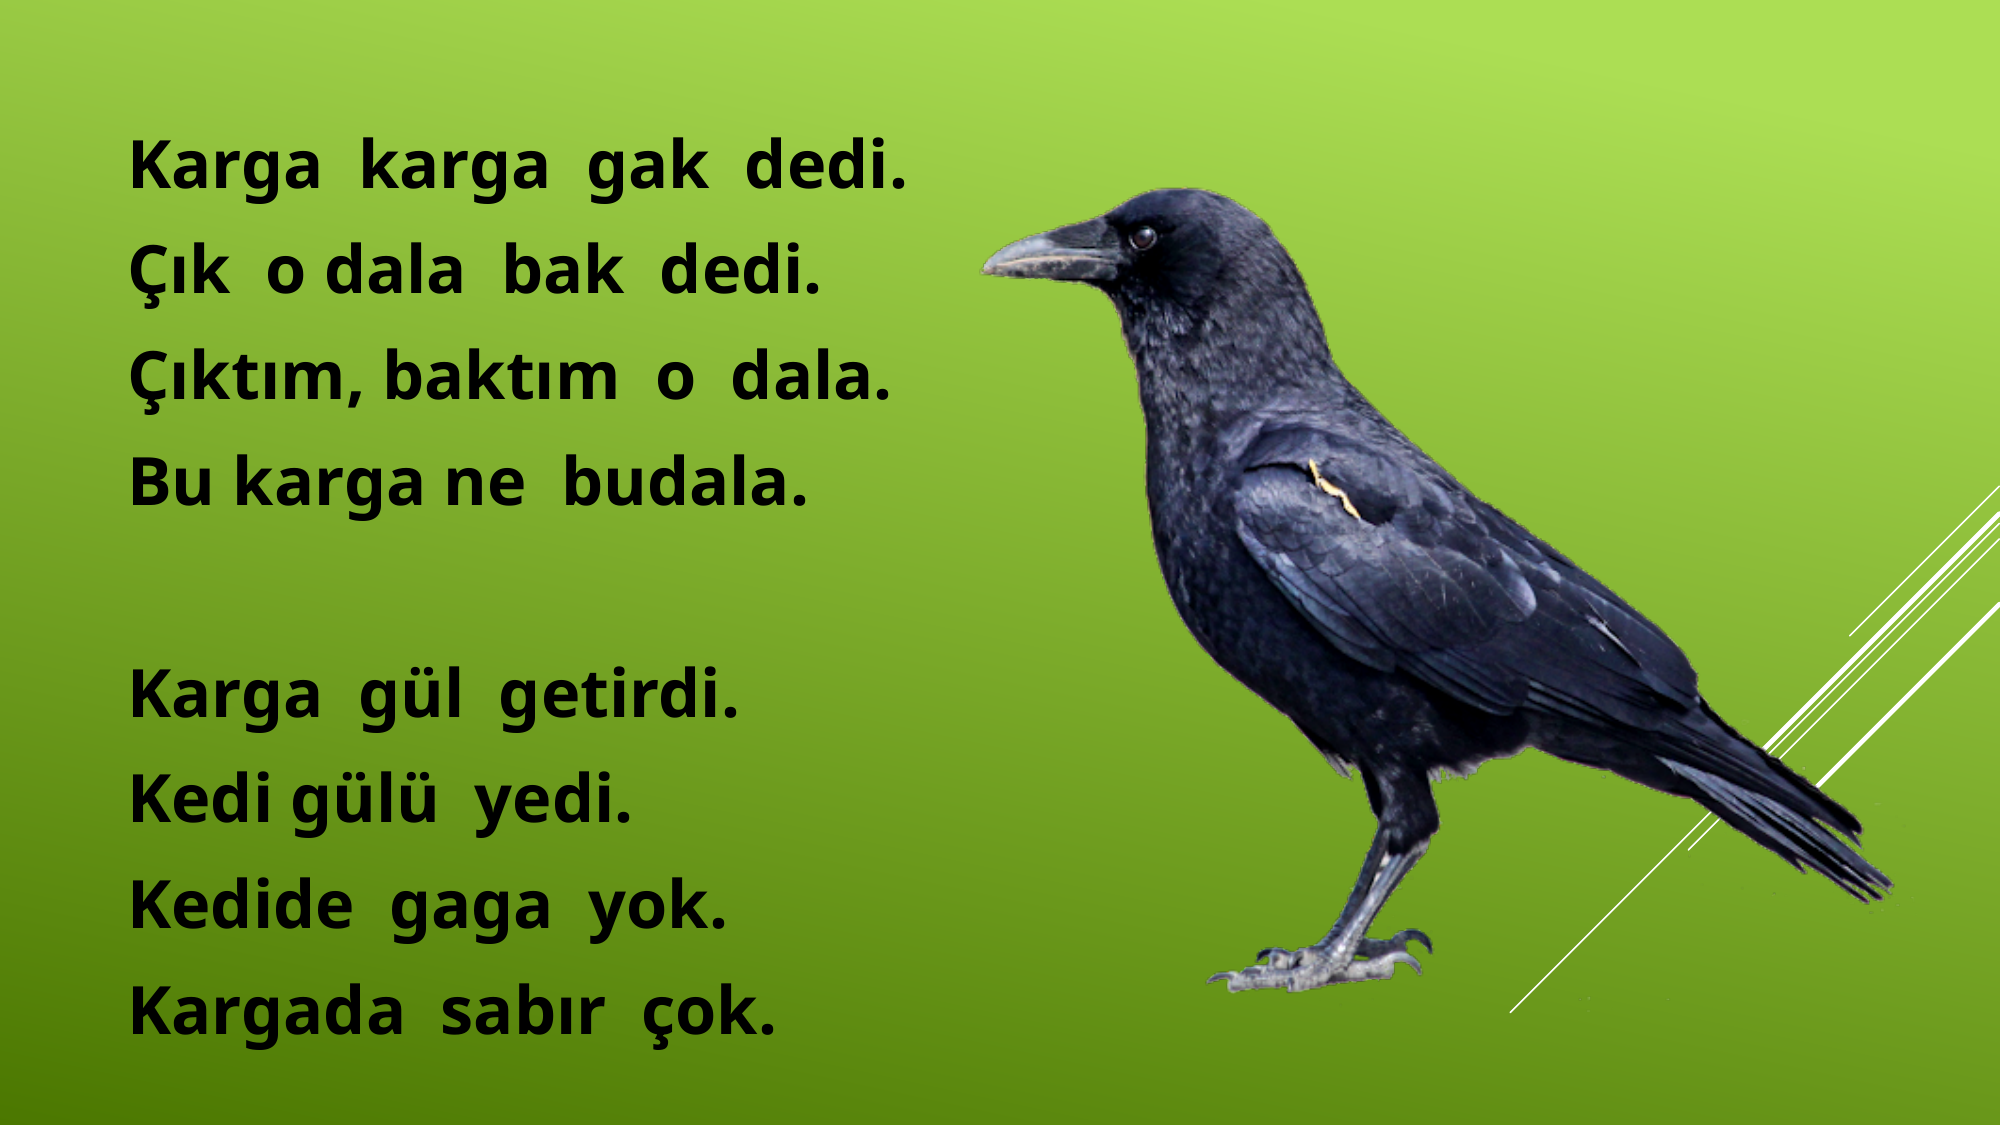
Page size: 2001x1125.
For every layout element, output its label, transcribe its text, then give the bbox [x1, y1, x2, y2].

picture [952, 165, 1917, 1012]
list Karga karga gak dedi. Çık o dala bak dedi. Çıktım, baktım o dala. Bu karga ne budala. Karga gül getirdi. Kedi gülü yedi. Kedide gaga yok. Kargada sabır çok. [112, 112, 1513, 1057]
